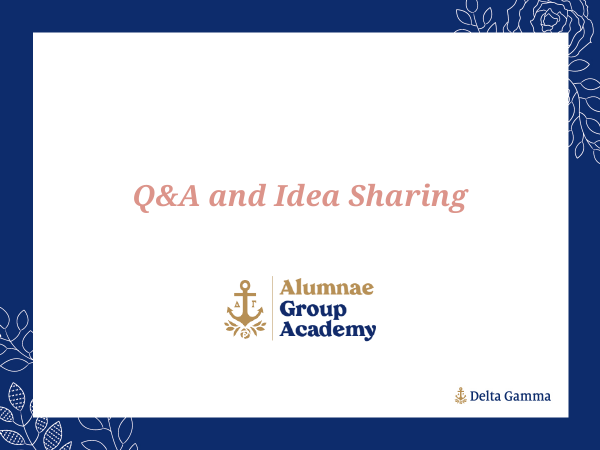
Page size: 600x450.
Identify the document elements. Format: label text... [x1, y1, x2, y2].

text_box [115, 329, 427, 396]
picture [0, 0, 600, 450]
text_box Q&A and Idea Sharing [58, 161, 542, 227]
